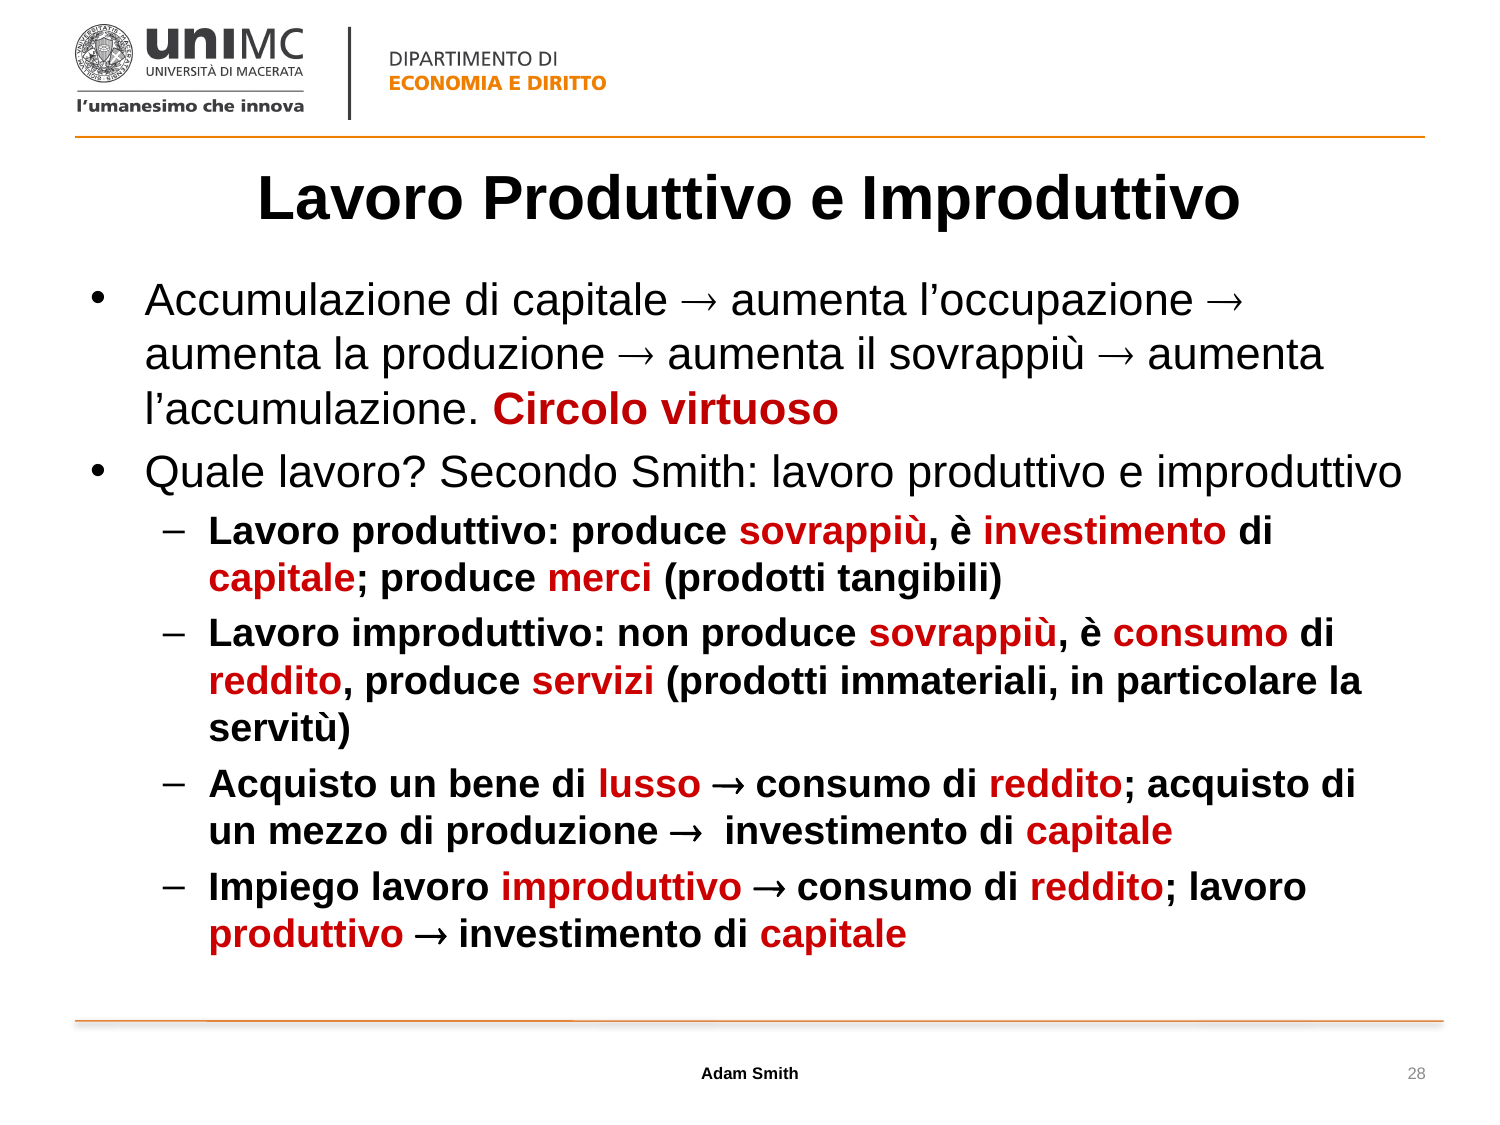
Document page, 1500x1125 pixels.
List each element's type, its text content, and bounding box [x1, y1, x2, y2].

footer Adam Smith [512, 1042, 988, 1103]
picture [75, 24, 1425, 138]
slide_number 28 [1091, 1042, 1442, 1103]
title Lavoro Produttivo e Improduttivo [75, 149, 1425, 241]
list Accumulazione di capitale  aumenta l’occupazione  aumenta la produzione  aumenta il sovrappiù  aumenta l’accumulazione. Circolo virtuoso Quale lavoro? Secondo Smith: lavoro produttivo e improduttivo Lavoro produttivo: produce sovrappiù, è investimento di capitale; produce merci (prodotti tangibili) Lavoro improduttivo: non produce sovrappiù, è consumo di reddito, produce servizi (prodotti immateriali, in particolare la servitù) Acquisto un bene di lusso  consumo di reddito; acquisto di un mezzo di produzione  investimento di capitale Impiego lavoro improduttivo  consumo di reddito; lavoro produttivo  investimento di capitale [75, 262, 1425, 1005]
